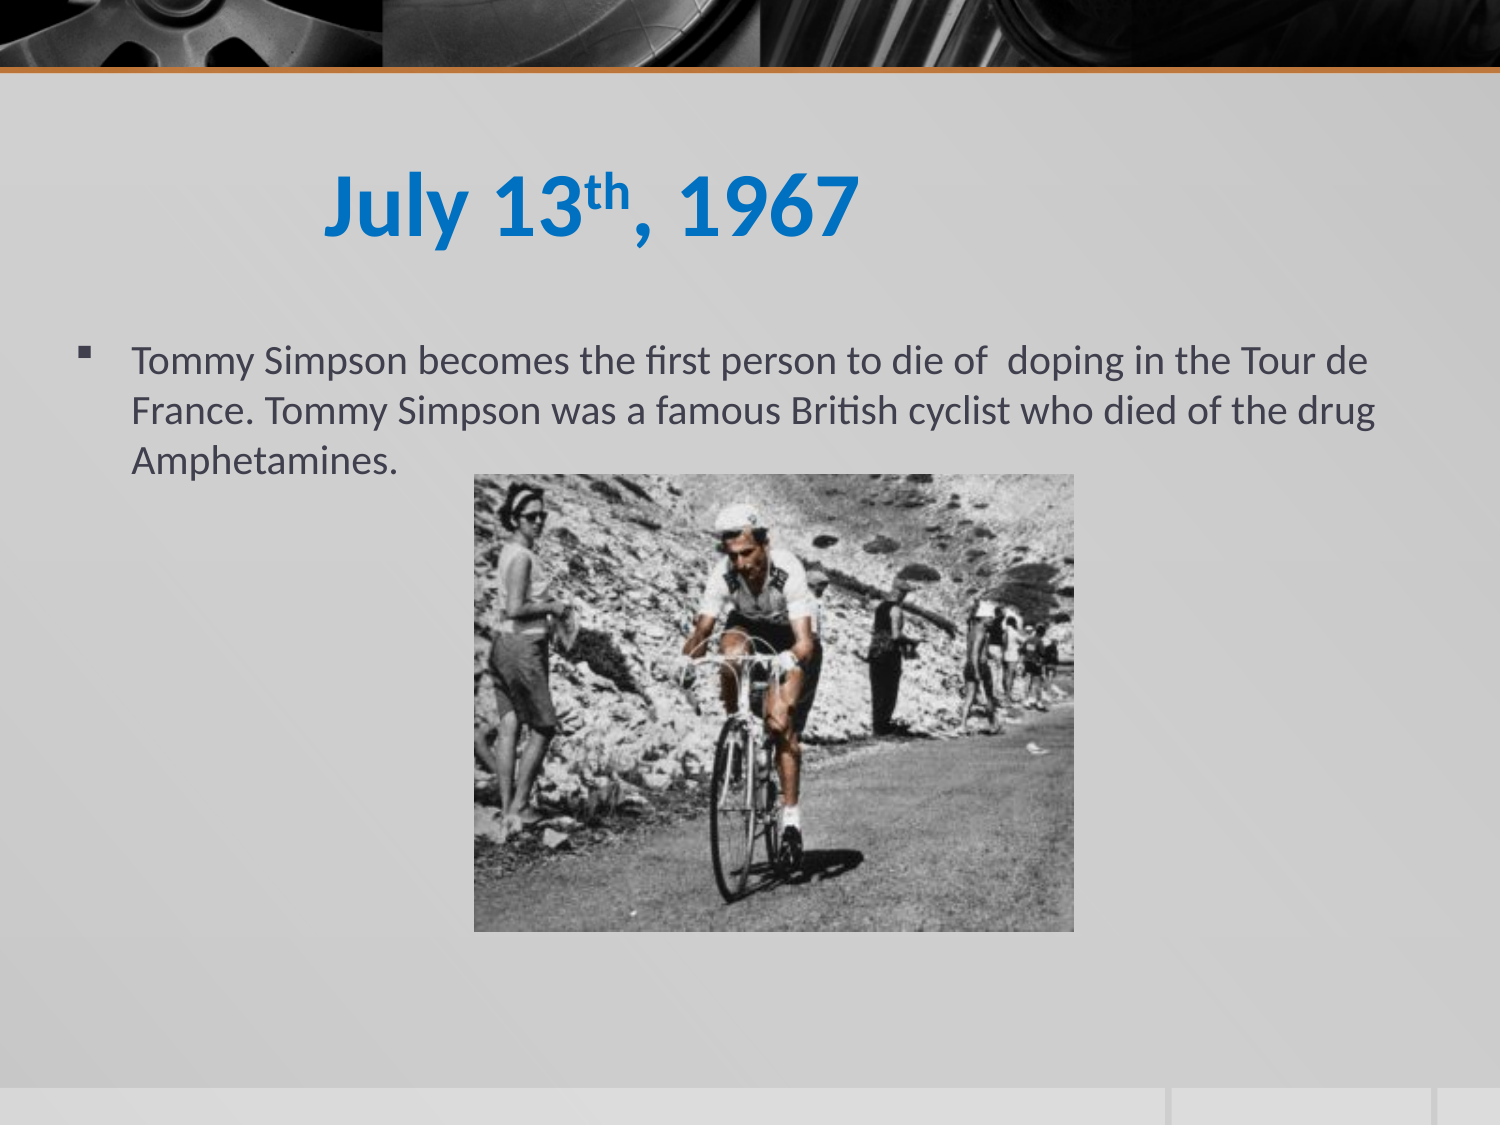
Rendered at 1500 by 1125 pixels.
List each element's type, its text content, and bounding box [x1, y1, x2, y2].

picture [0, 0, 1500, 67]
title July 13th, 1967 [324, 125, 1500, 275]
picture [474, 474, 1074, 932]
list Tommy Simpson becomes the first person to die of doping in the Tour de France. Tommy Simpson was a famous British cyclist who died of the drug Amphetamines. [75, 324, 1425, 1005]
